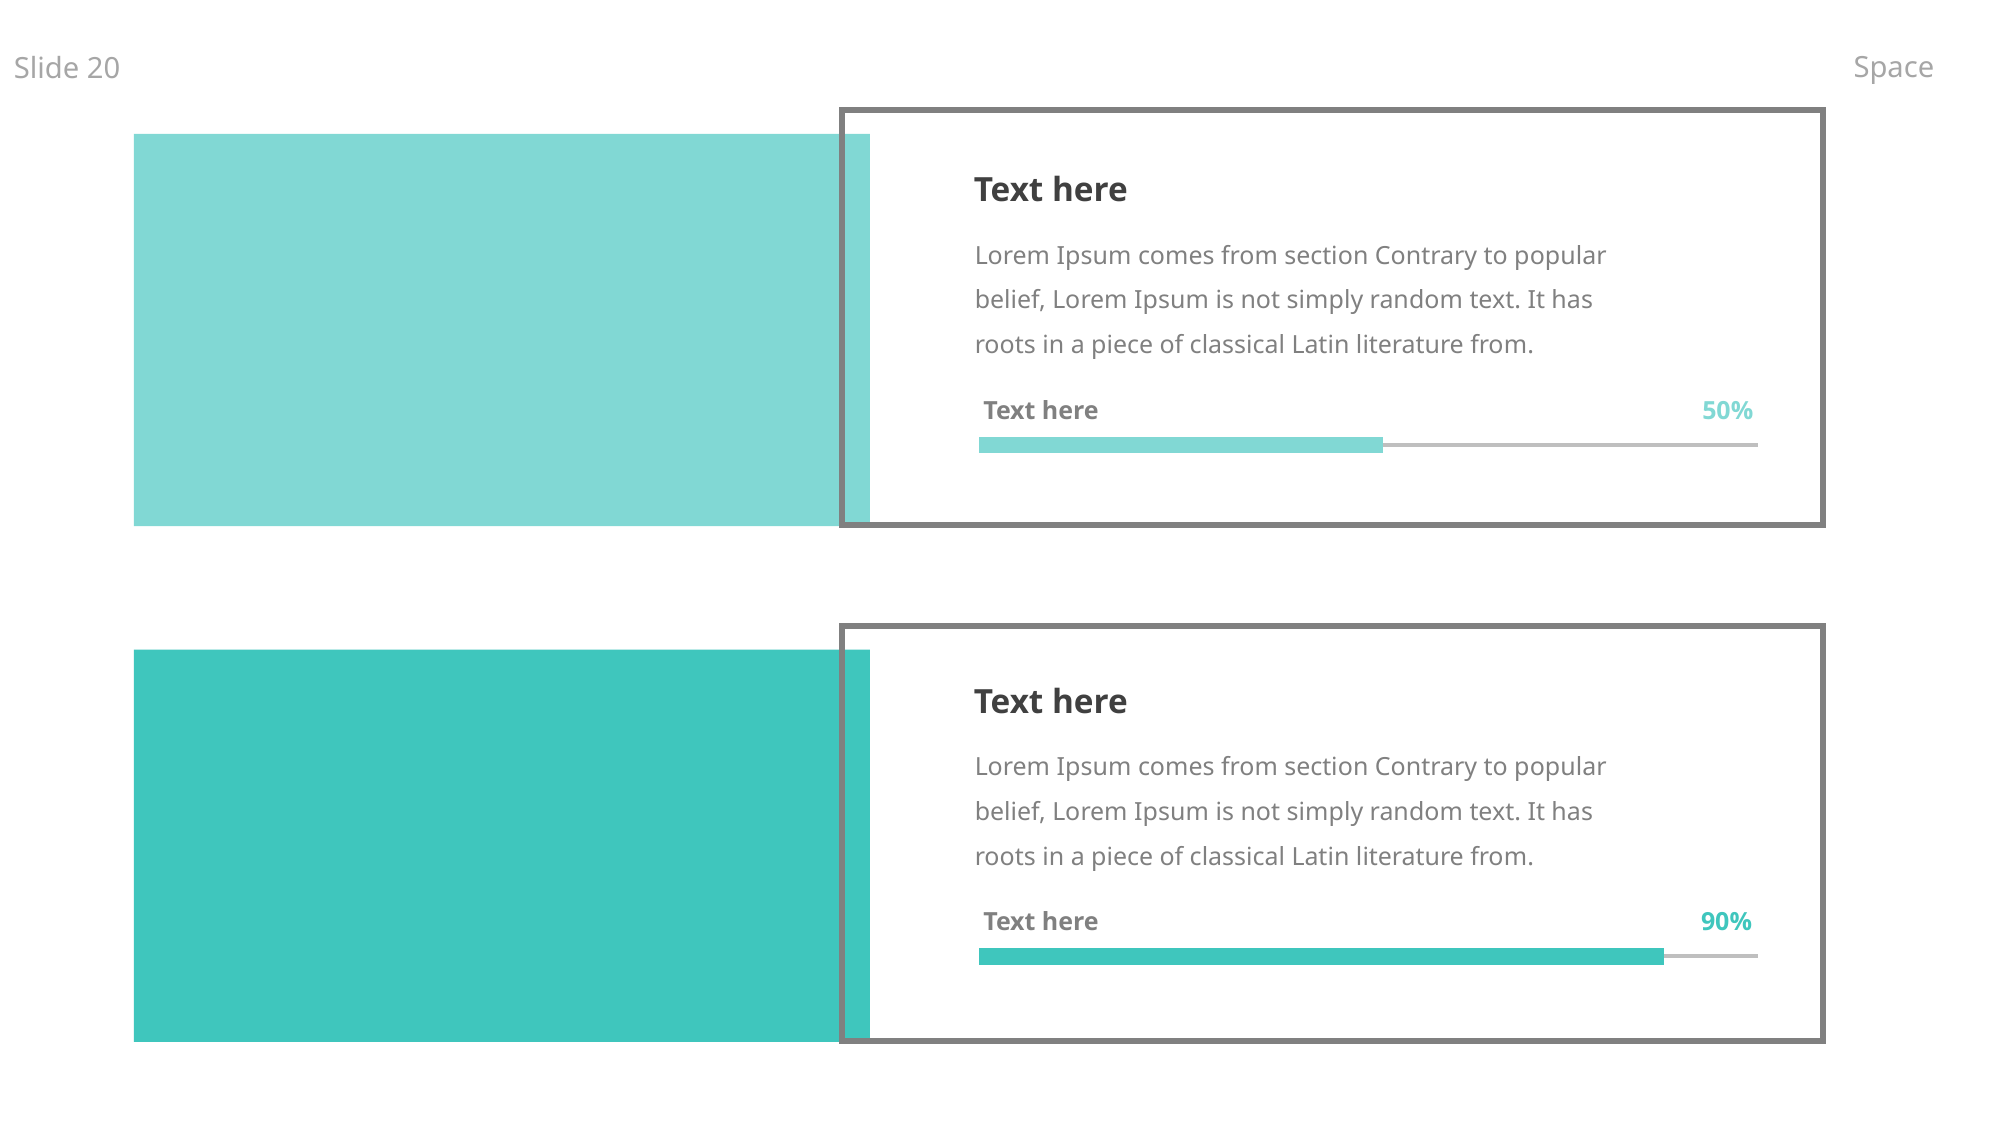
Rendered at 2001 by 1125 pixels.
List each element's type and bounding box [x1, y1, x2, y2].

text_box [133, 649, 841, 1043]
text_box [133, 133, 841, 527]
text_box [841, 109, 1824, 526]
text_box [841, 625, 1824, 1042]
picture [156, 672, 894, 1065]
text_box [979, 956, 1759, 964]
picture [156, 156, 894, 550]
